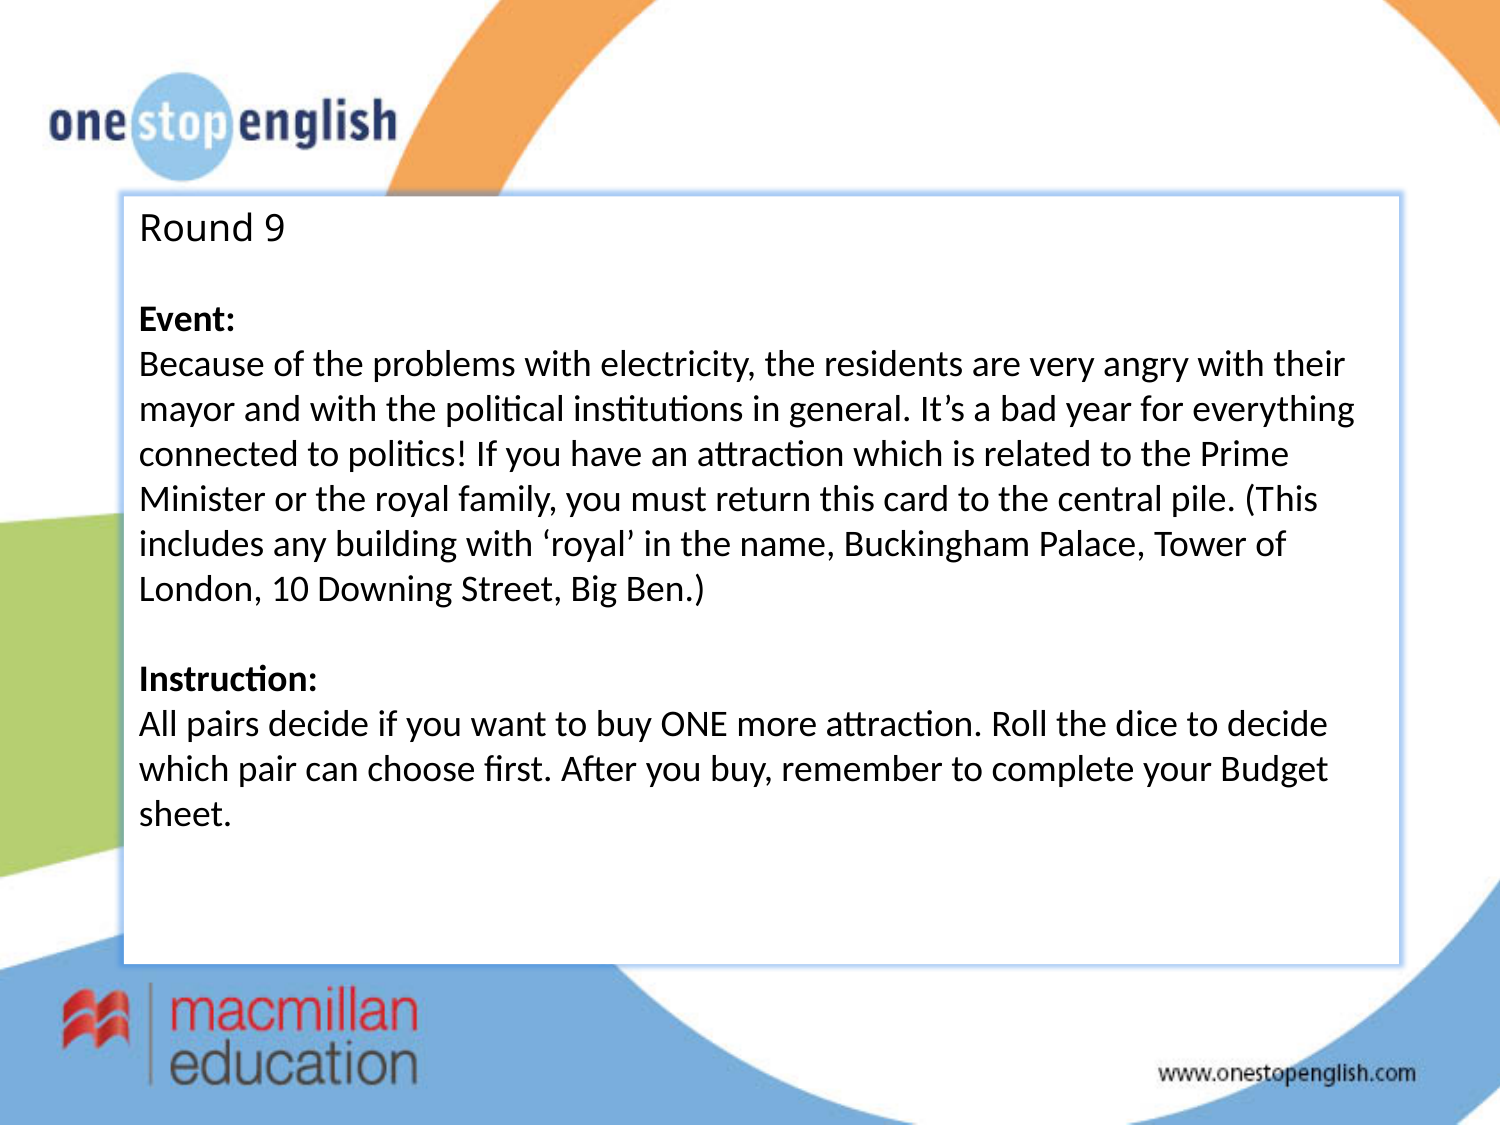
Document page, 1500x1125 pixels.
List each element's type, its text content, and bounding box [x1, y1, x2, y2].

picture [0, 0, 1500, 1125]
text_box Round 9 Event: Because of the problems with electricity, the residents are very angry with their mayor and with the political institutions in general. It’s a bad year for everything connected to politics! If you have an attraction which is related to the Prime Minister or the royal family, you must return this card to the central pile. (This includes any building with ‘royal’ in the name, Buckingham Palace, Tower of London, 10 Downing Street, Big Ben.) Instruction: All pairs decide if you want to buy ONE more attraction. Roll the dice to decide which pair can choose first. After you buy, remember to complete your Budget sheet. [123, 196, 1399, 965]
